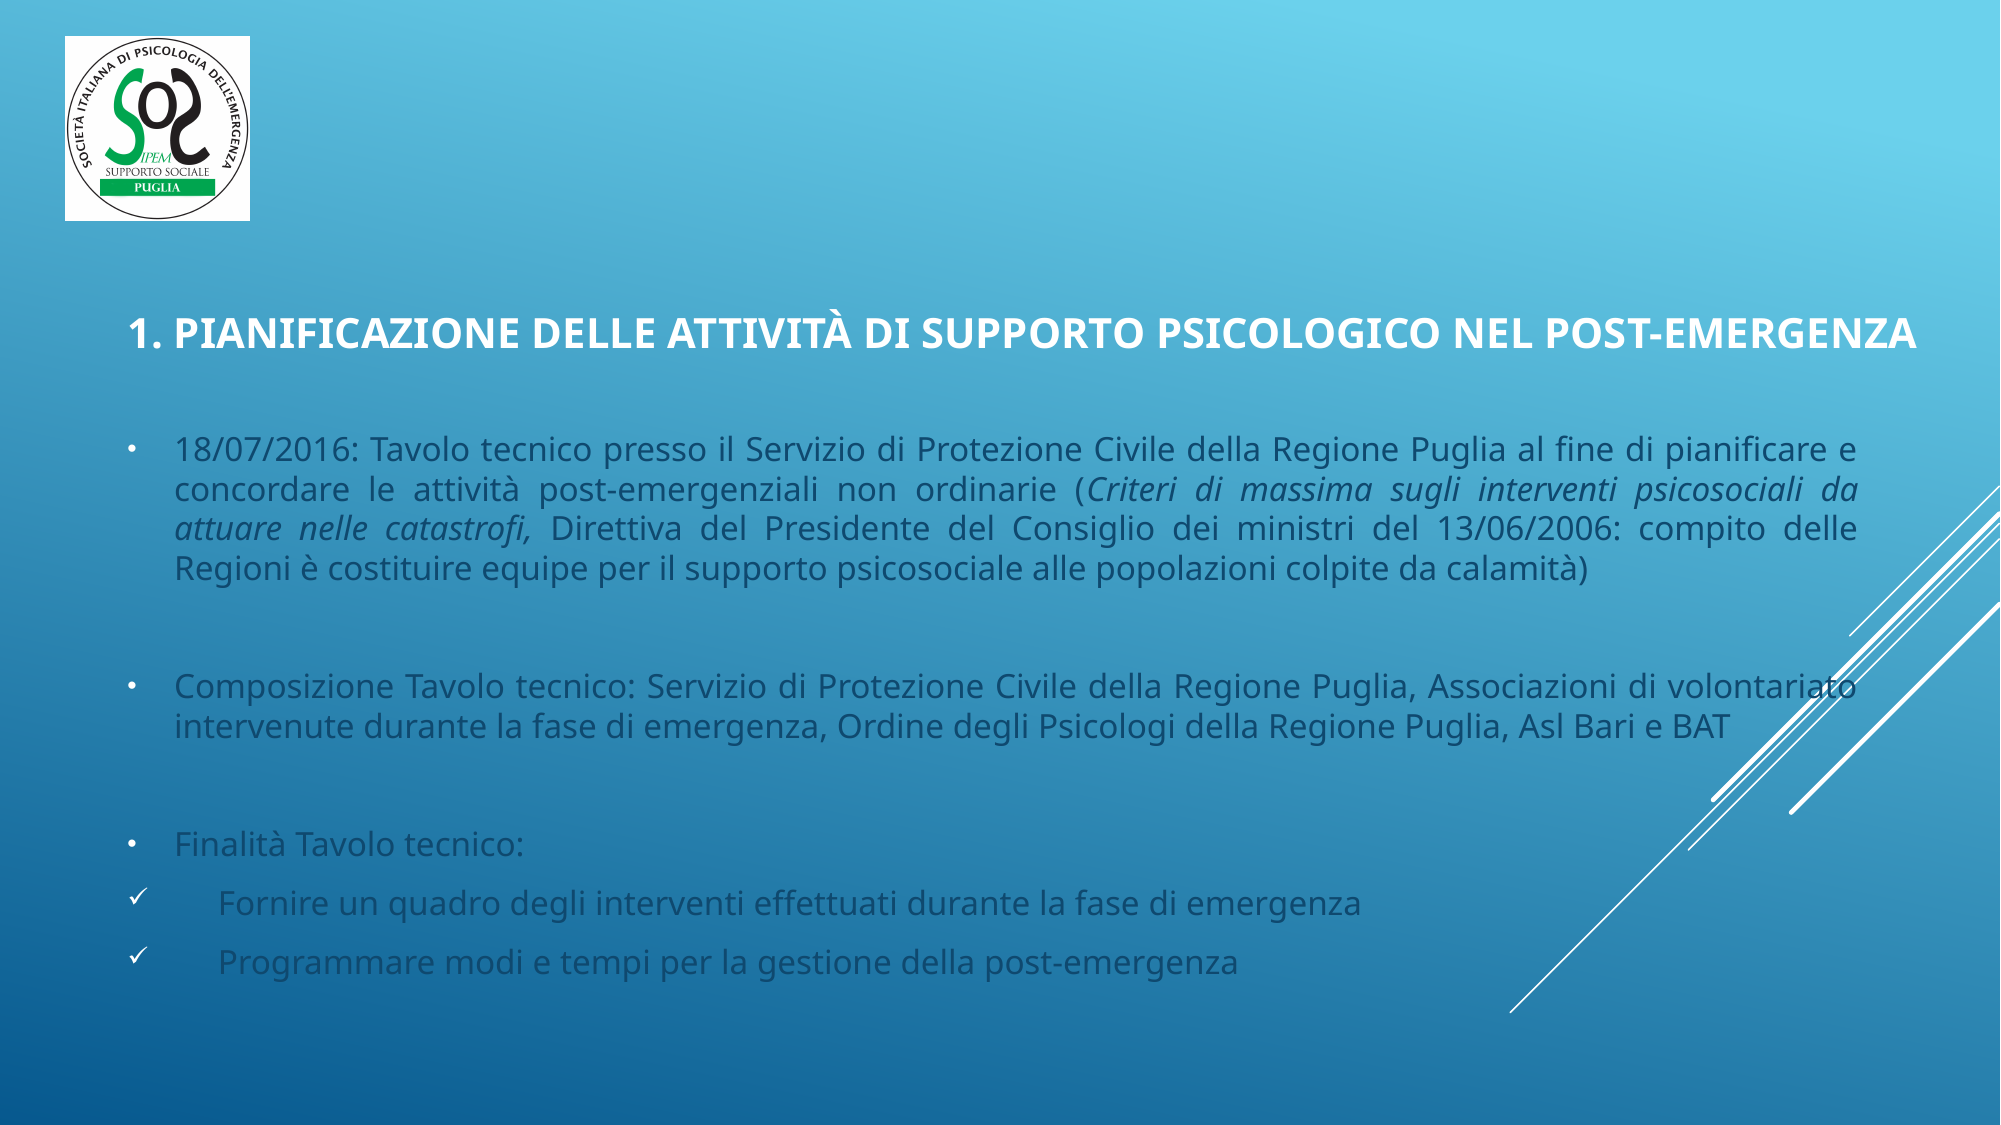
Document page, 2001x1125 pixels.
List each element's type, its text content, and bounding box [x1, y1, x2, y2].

list 18/07/2016: Tavolo tecnico presso il Servizio di Protezione Civile della Regione Puglia al fine di pianificare e concordare le attività post-emergenziali non ordinarie (Criteri di massima sugli interventi psicosociali da attuare nelle catastrofi, Direttiva del Presidente del Consiglio dei ministri del 13/06/2006: compito delle Regioni è costituire equipe per il supporto psicosociale alle popolazioni colpite da calamità) Composizione Tavolo tecnico: Servizio di Protezione Civile della Regione Puglia, Associazioni di volontariato intervenute durante la fase di emergenza, Ordine degli Psicologi della Regione Puglia, Asl Bari e BAT Finalità Tavolo tecnico: Fornire un quadro degli interventi effettuati durante la fase di emergenza Programmare modi e tempi per la gestione della post-emergenza [112, 420, 1875, 1046]
title 1. Pianificazione delle attività di supporto psicologico nel post-emergenza [112, 260, 2000, 365]
picture [65, 35, 250, 221]
